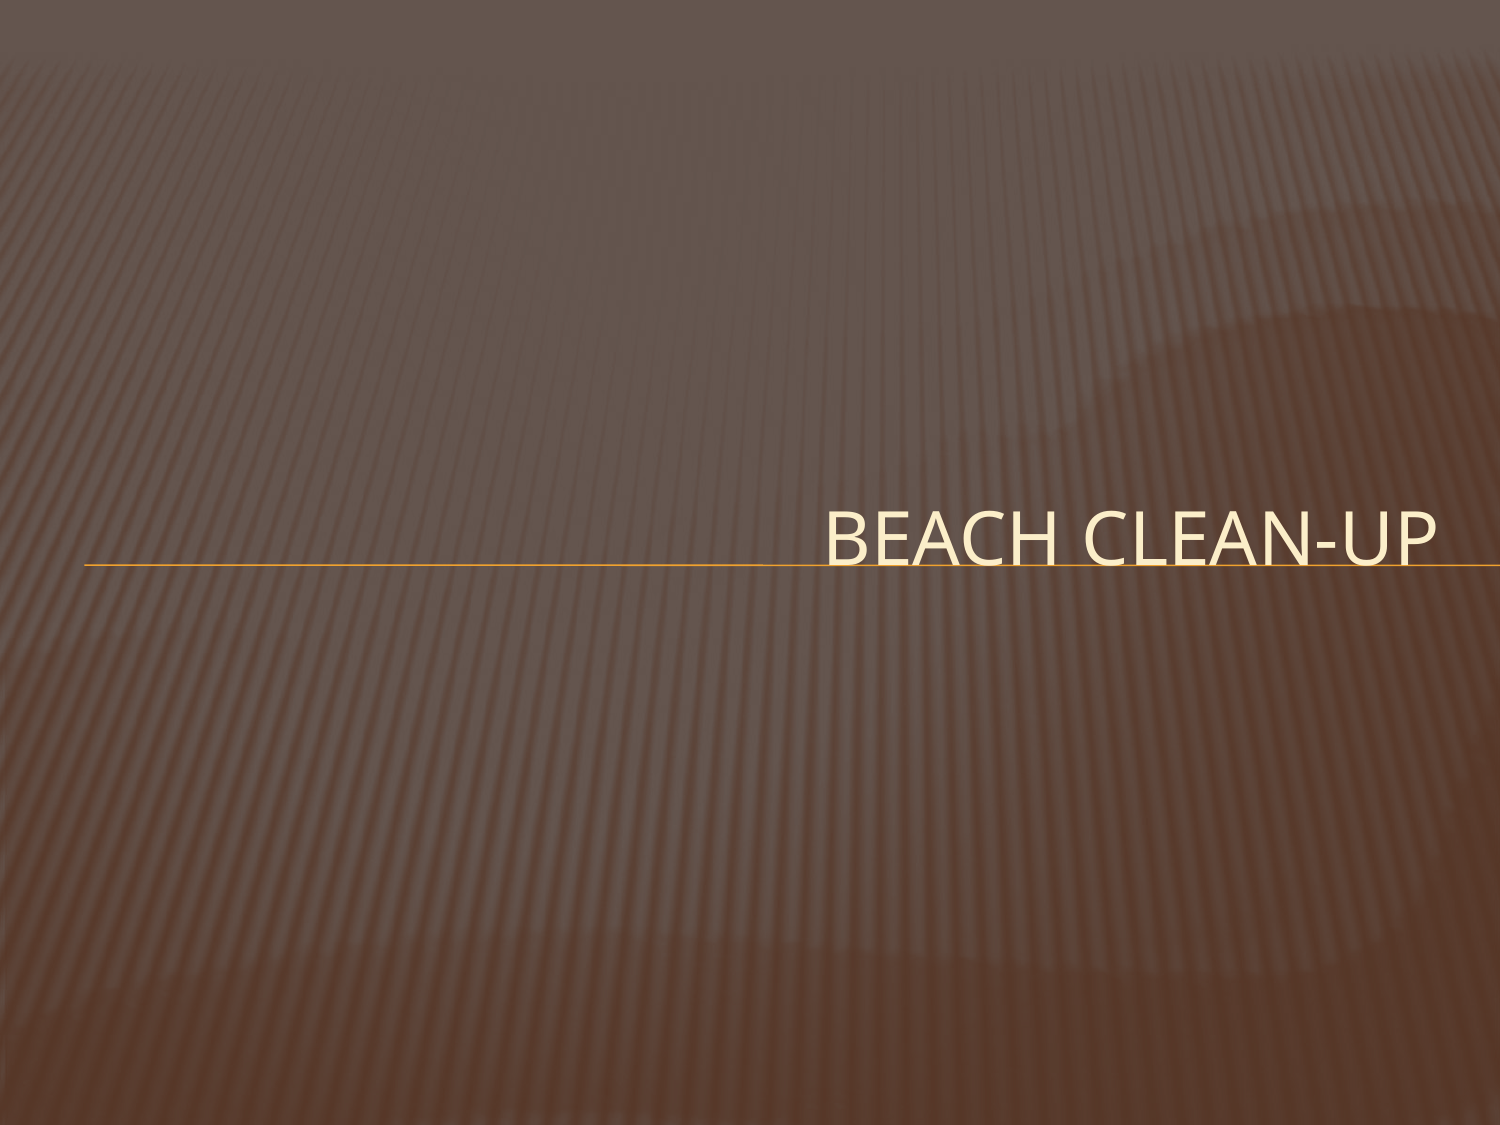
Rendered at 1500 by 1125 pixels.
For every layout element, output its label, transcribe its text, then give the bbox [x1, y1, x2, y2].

title BEACH CLEAN-UP [29, 483, 1455, 678]
